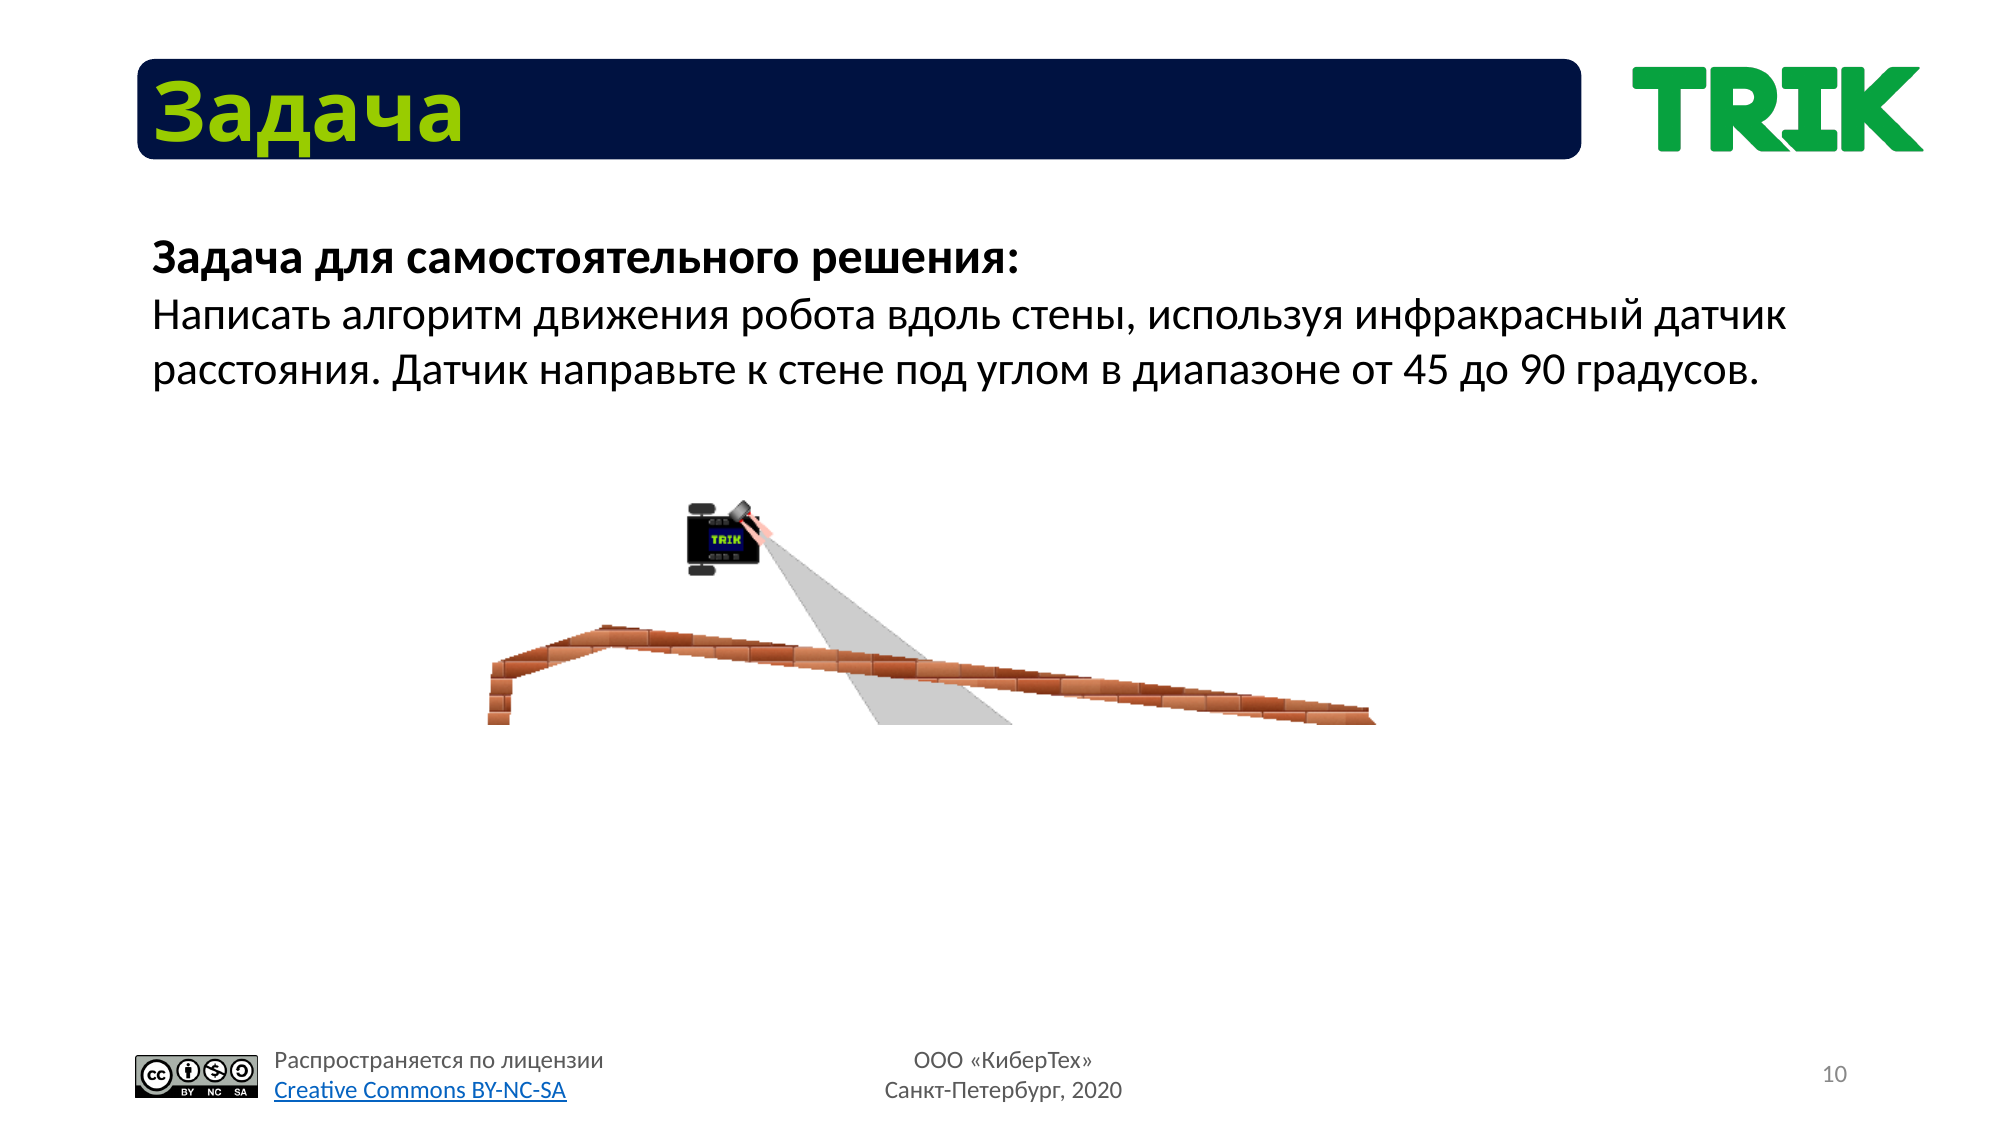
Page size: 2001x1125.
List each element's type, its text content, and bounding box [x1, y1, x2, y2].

text_box Задача для самостоятельного решения: Написать алгоритм движения робота вдоль стены, используя инфракрасный датчик расстояния. Датчик направьте к стене под углом в диапазоне от 45 до 90 градусов. [137, 216, 1863, 407]
title Задача [137, 61, 1582, 163]
picture [1631, 64, 1924, 154]
picture [135, 1055, 258, 1098]
slide_number 10 [1412, 1042, 1863, 1103]
picture [387, 459, 1756, 725]
